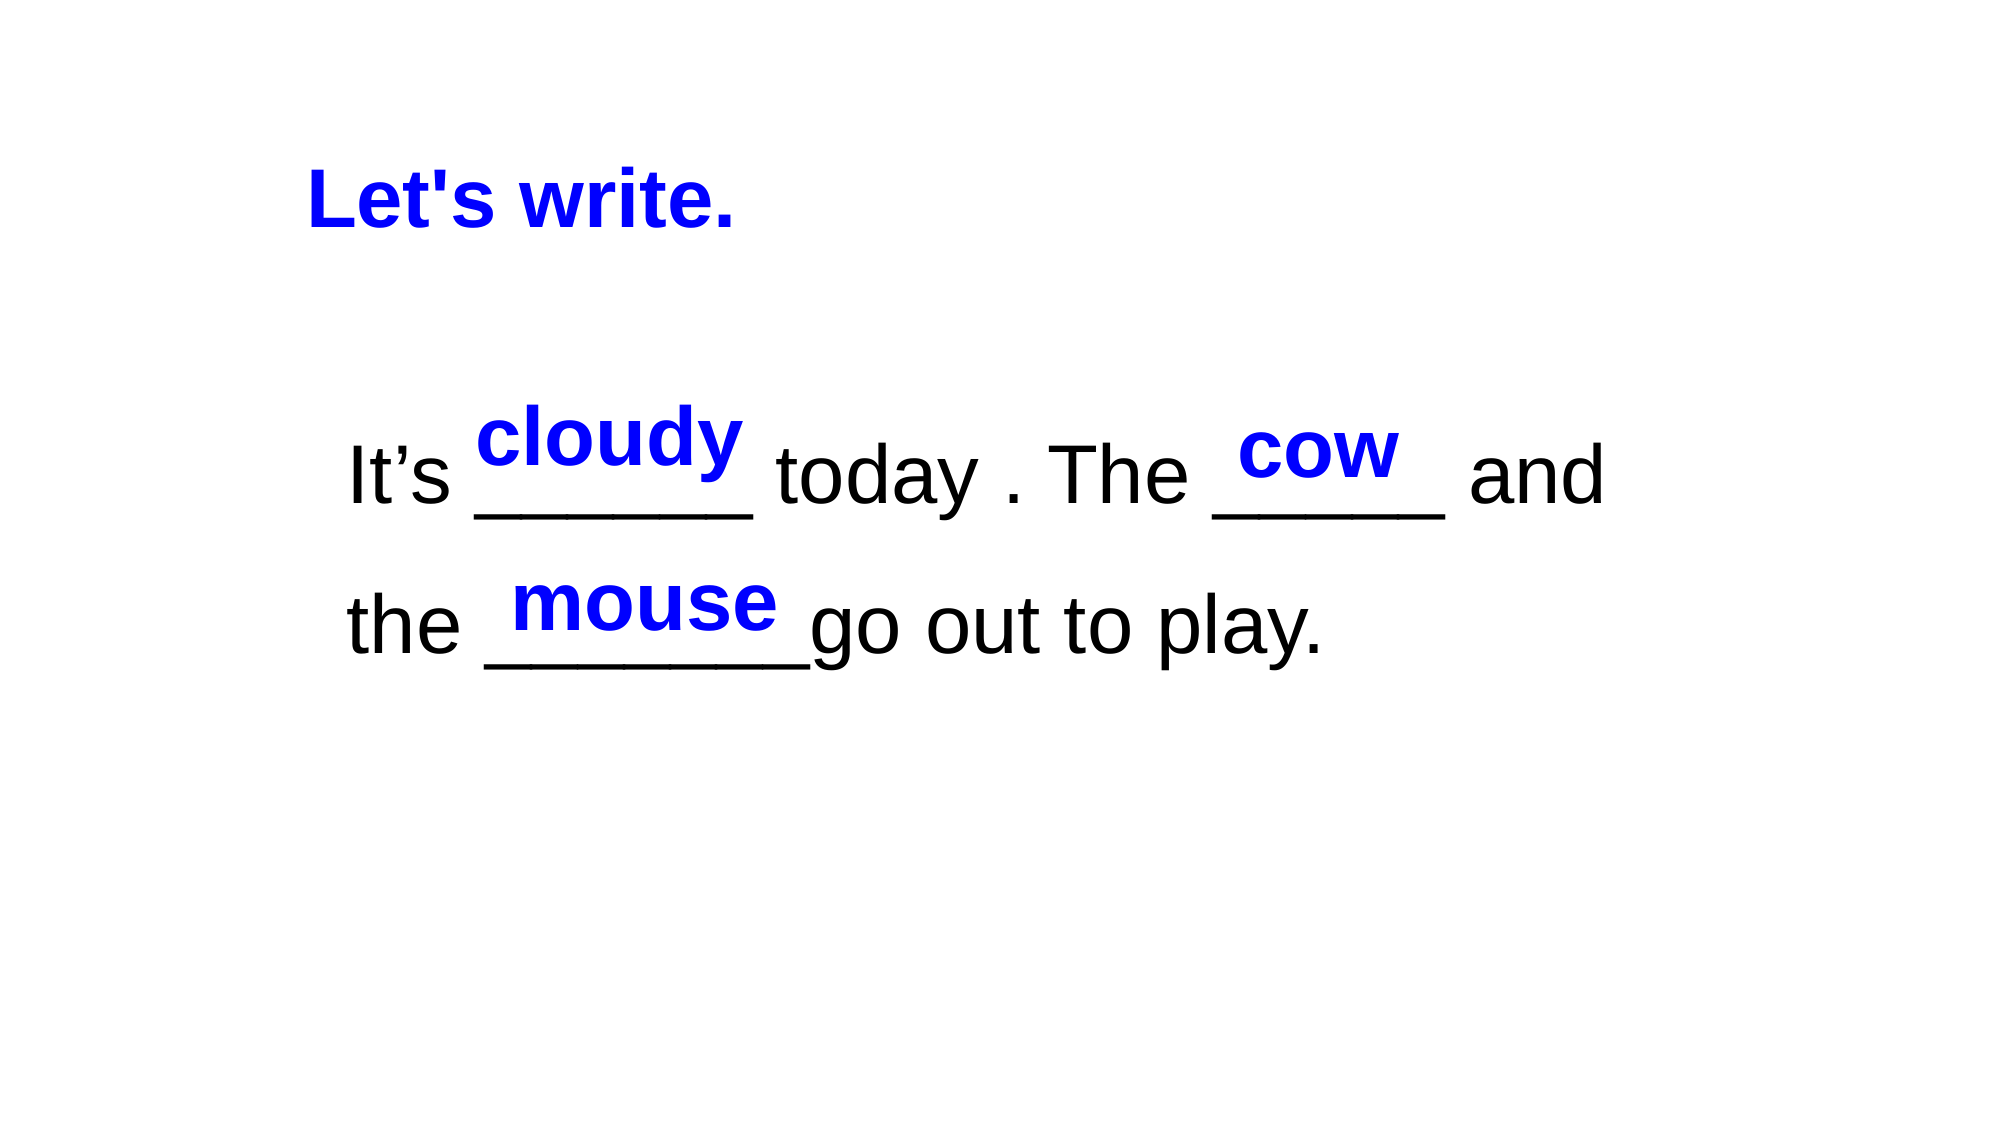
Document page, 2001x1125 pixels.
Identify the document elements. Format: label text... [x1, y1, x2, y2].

text_box Let's write. [291, 137, 877, 252]
text_box It’s ______ today . The _____ and the _______go out to play. [332, 363, 1704, 678]
